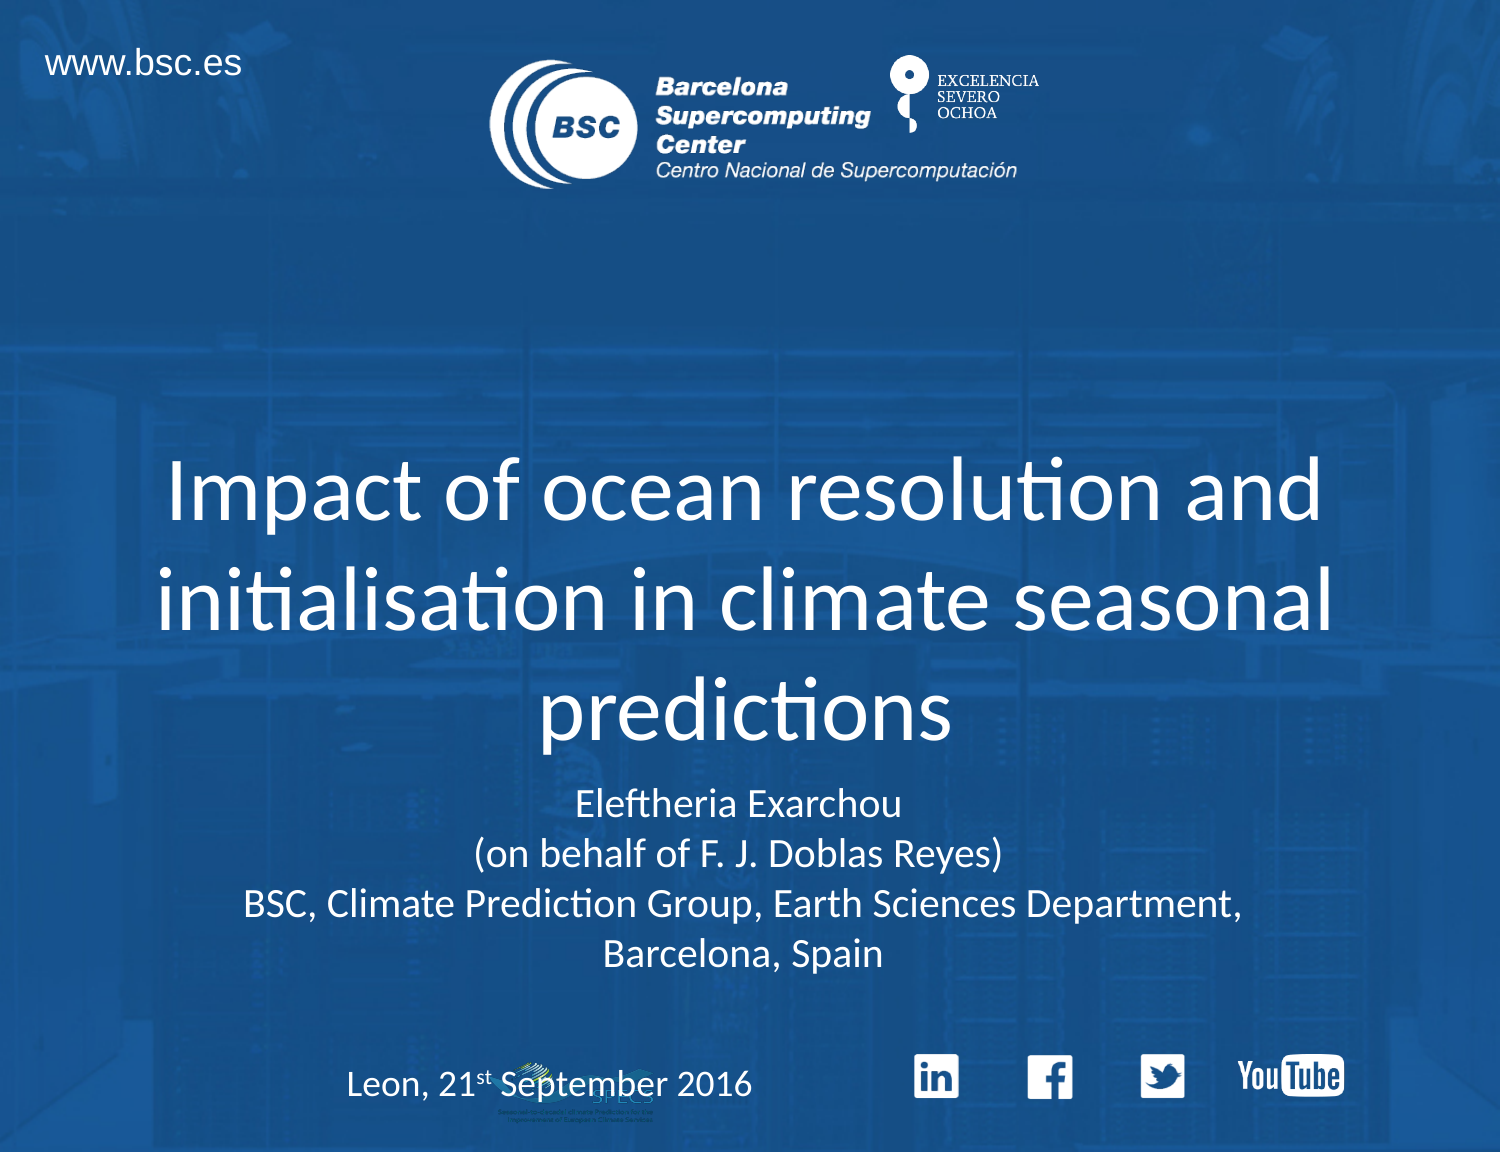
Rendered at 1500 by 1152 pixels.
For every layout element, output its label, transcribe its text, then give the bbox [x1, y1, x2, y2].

text_box Leon, 21st September 2016 [200, 1051, 768, 1120]
text_box Eleftheria Exarchou (on behalf of F. J. Doblas Reyes) BSC, Climate Prediction Group, Earth Sciences Department, Barcelona, Spain [211, 767, 1275, 894]
picture [0, 0, 1500, 1152]
text_box Impact of ocean resolution and initialisation in climate seasonal predictions [4, 420, 1489, 741]
